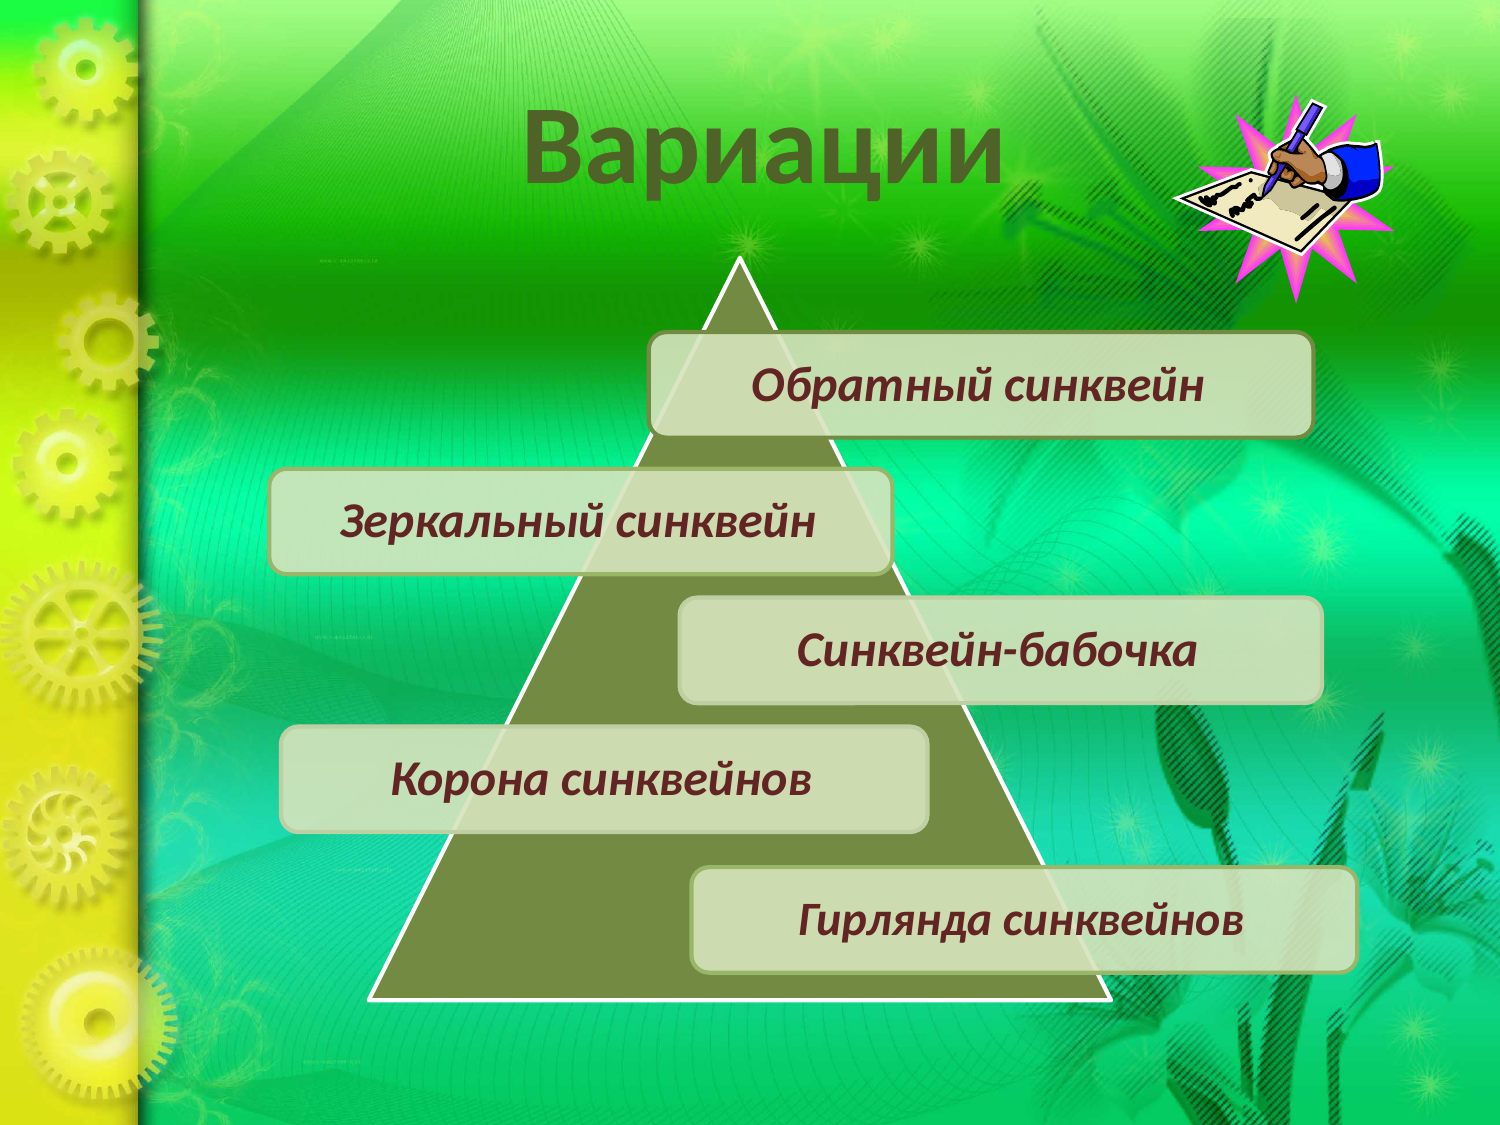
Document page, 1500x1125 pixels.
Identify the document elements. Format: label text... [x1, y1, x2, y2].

title Вариации [128, 45, 1425, 233]
picture [0, 0, 1500, 1125]
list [222, 257, 1461, 1001]
